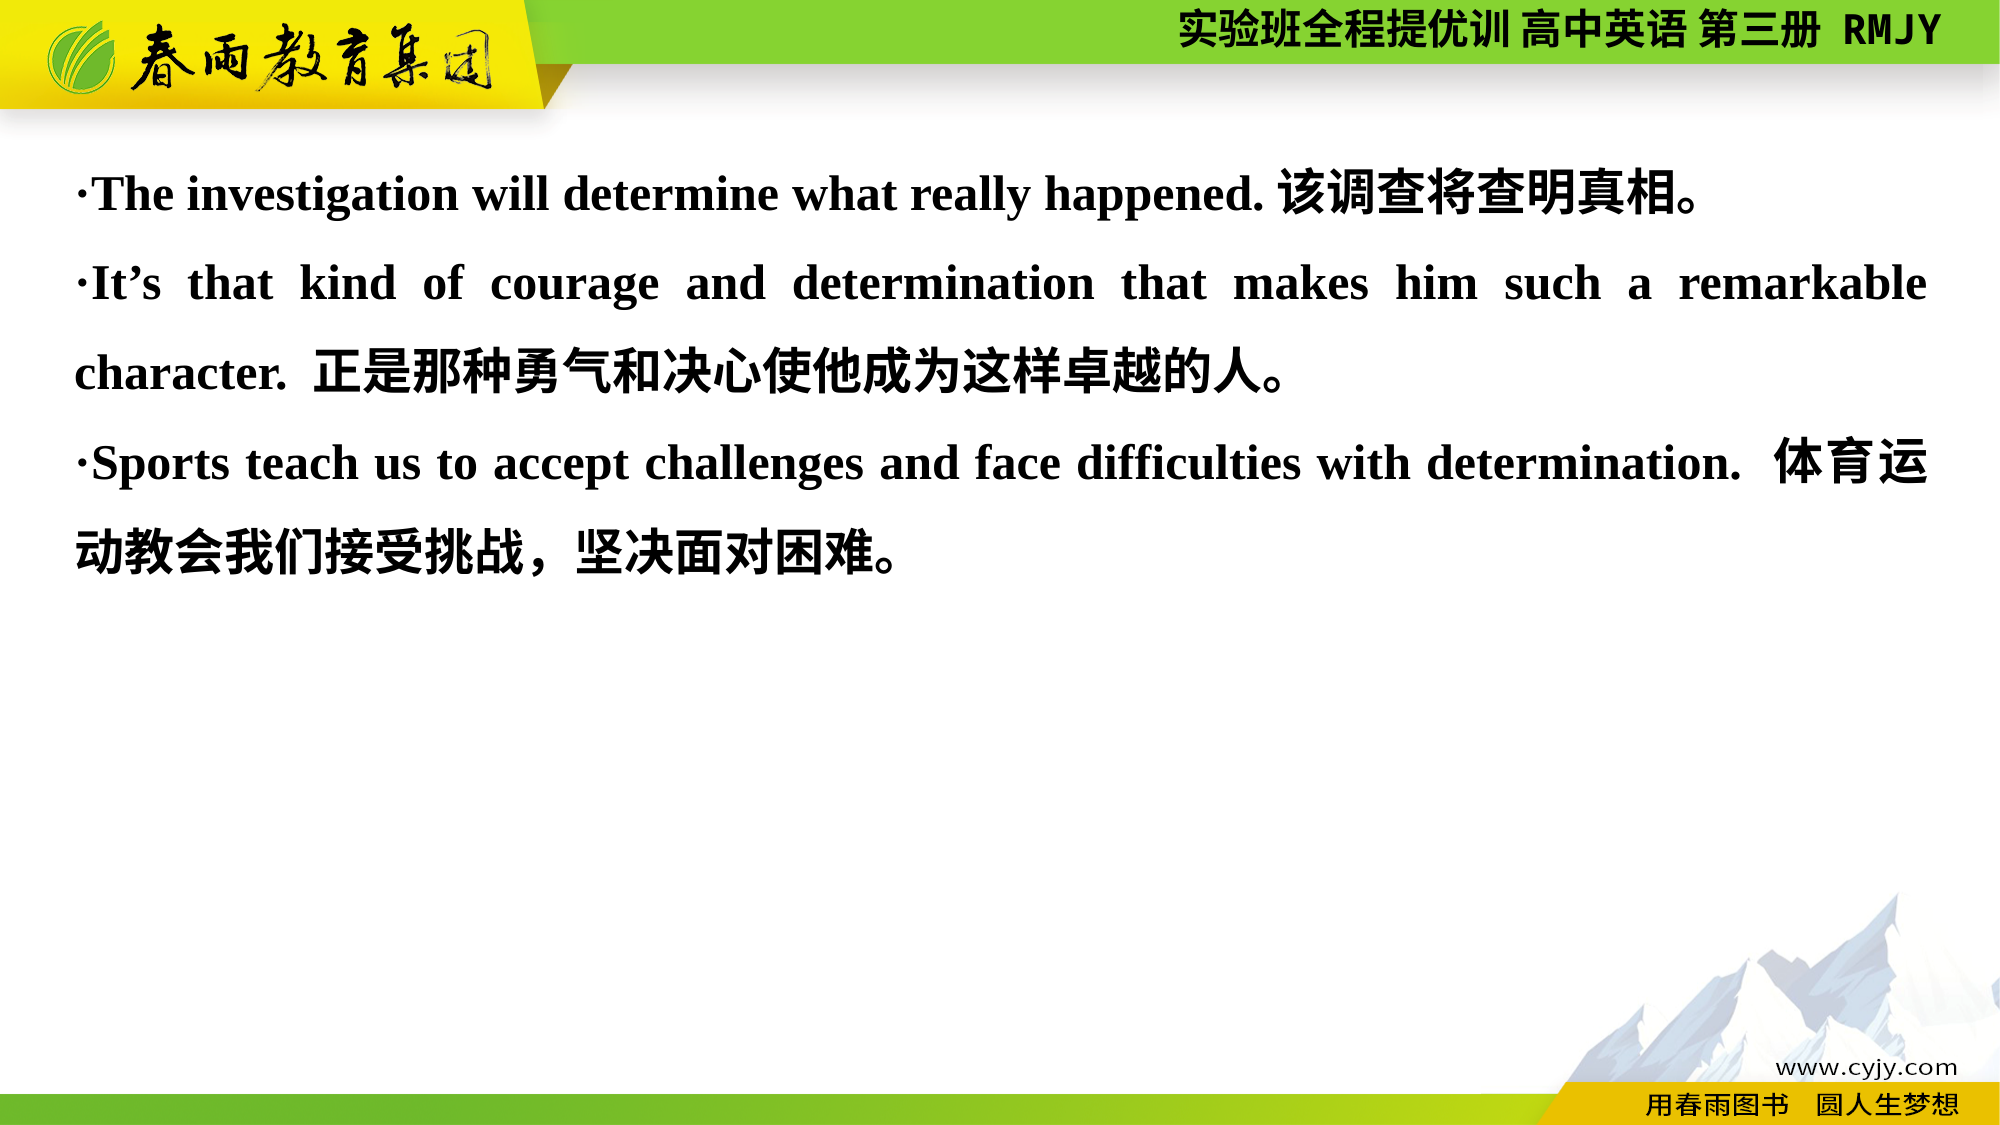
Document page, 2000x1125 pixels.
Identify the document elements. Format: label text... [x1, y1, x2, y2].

list ·The investigation will determine what really happened.该调查将查明真相。 ·It’s that kind of courage and determination that makes him such a remarkable character. 正是那种勇气和决心使他成为这样卓越的人。 ·Sports teach us to accept challenges and face difficulties with determination. 体育运动教会我们接受挑战，坚决面对困难。 [59, 122, 1944, 581]
picture [0, 0, 2000, 1125]
